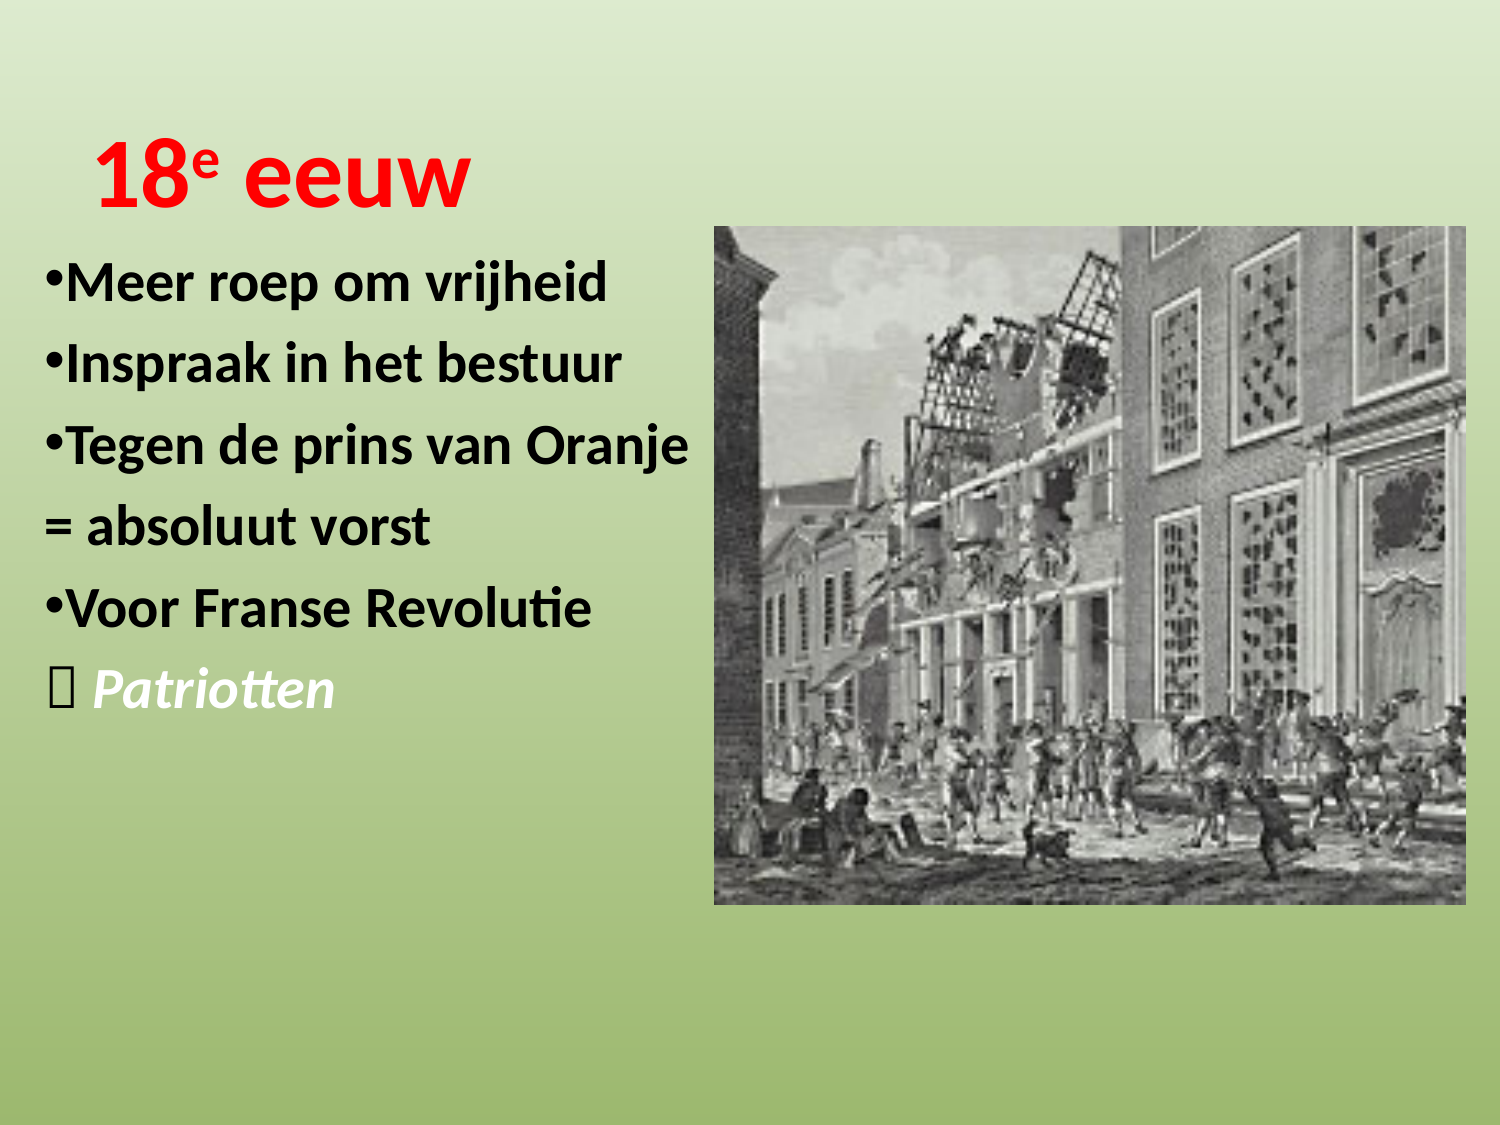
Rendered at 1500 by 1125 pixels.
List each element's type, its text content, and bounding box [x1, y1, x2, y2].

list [714, 226, 1466, 906]
title 18e eeuw [75, 44, 569, 235]
list Meer roep om vrijheid Inspraak in het bestuur Tegen de prins van Oranje = absoluut vorst Voor Franse Revolutie  Patriotten [29, 235, 750, 1005]
